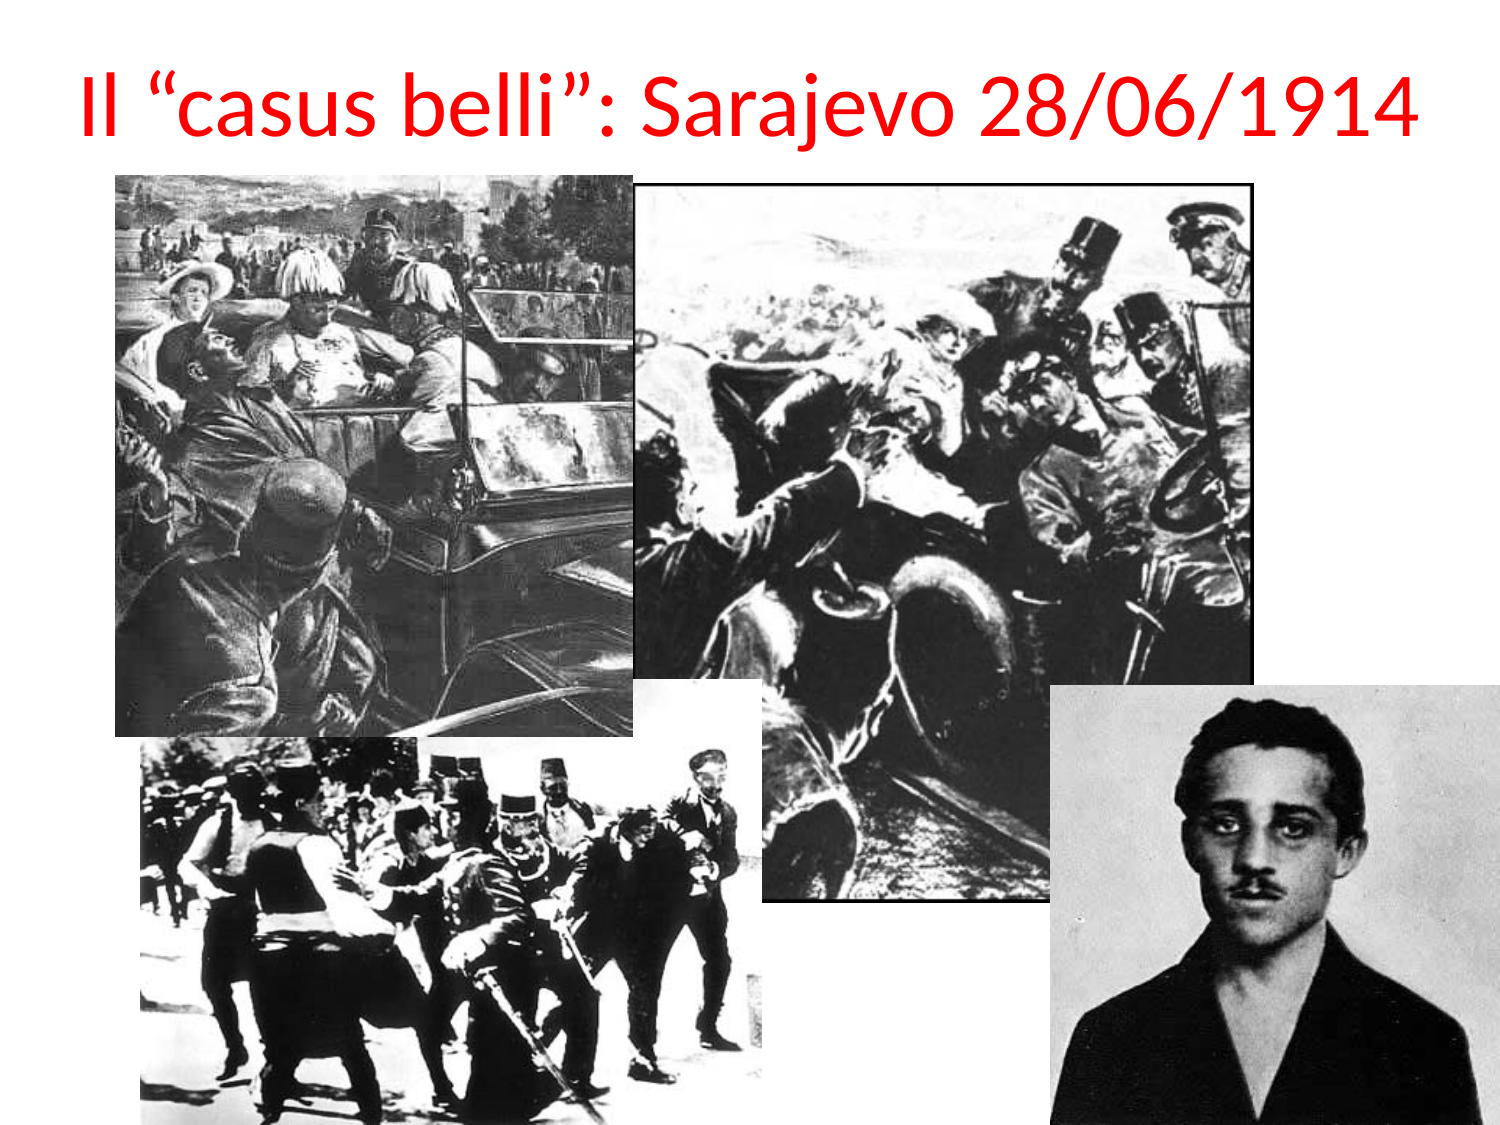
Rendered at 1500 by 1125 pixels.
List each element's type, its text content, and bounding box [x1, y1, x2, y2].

title Il “casus belli”: Sarajevo 28/06/1914 [0, 0, 1500, 200]
picture [115, 175, 1500, 1125]
